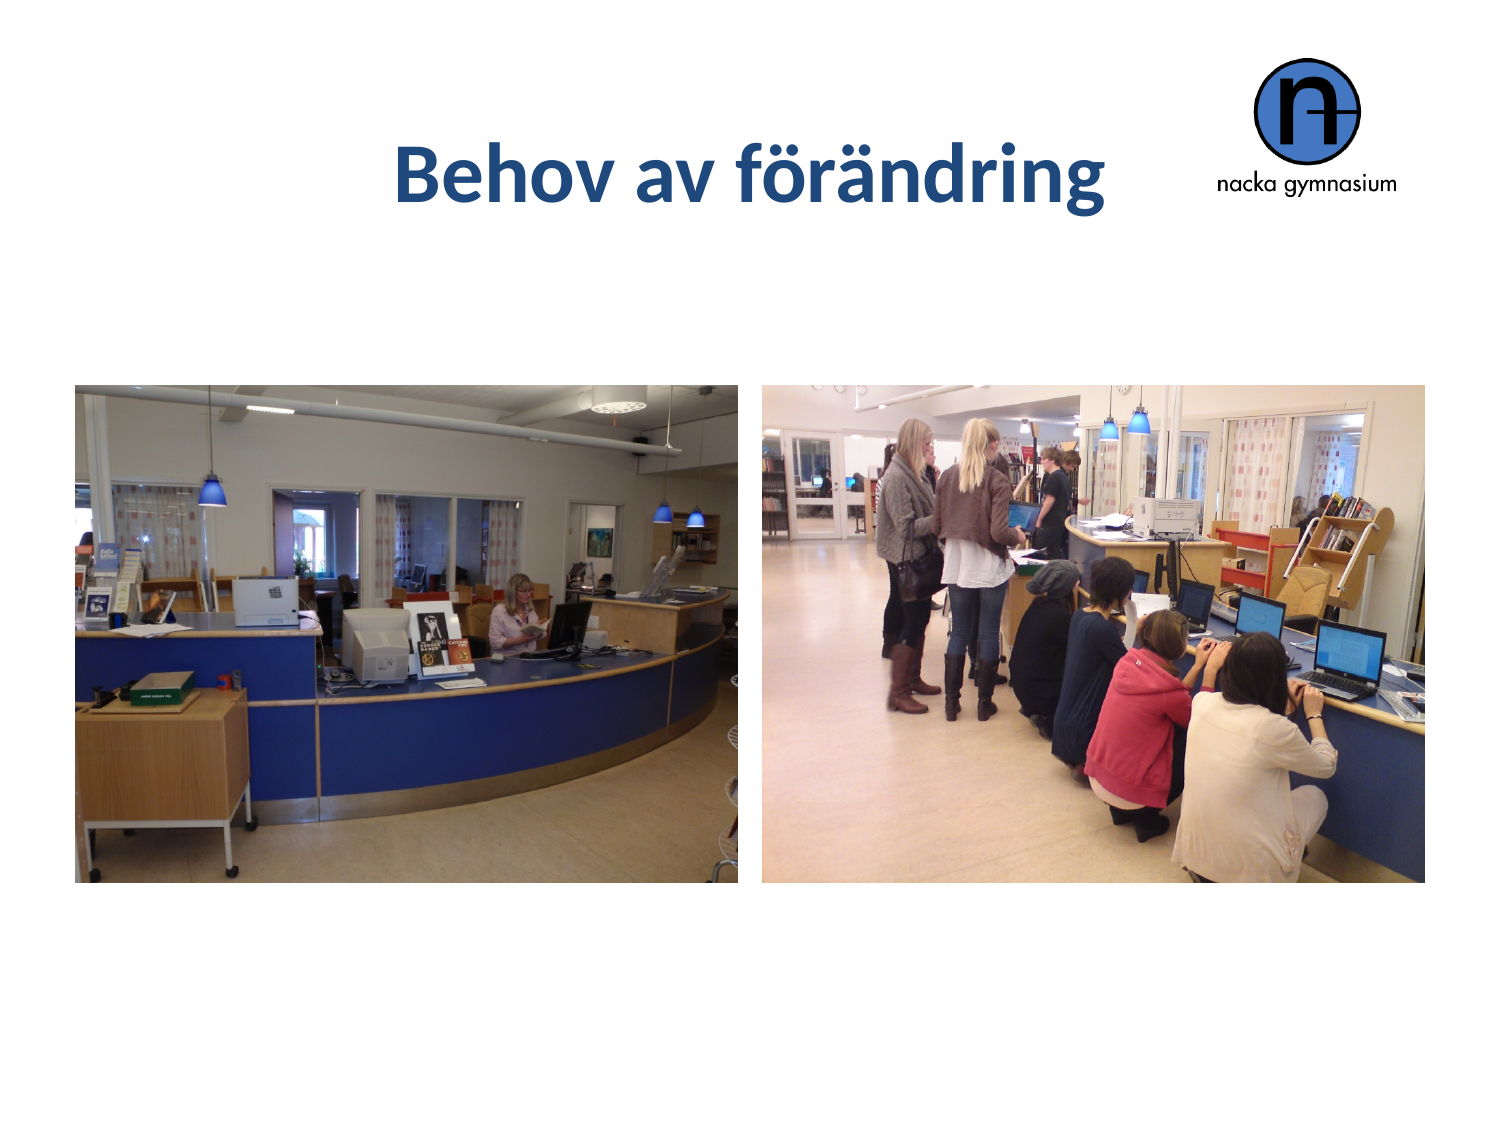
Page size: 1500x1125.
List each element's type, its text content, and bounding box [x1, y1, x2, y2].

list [762, 384, 1426, 883]
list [74, 384, 738, 883]
title Behov av förändring [75, 45, 1425, 233]
picture [1218, 58, 1397, 198]
